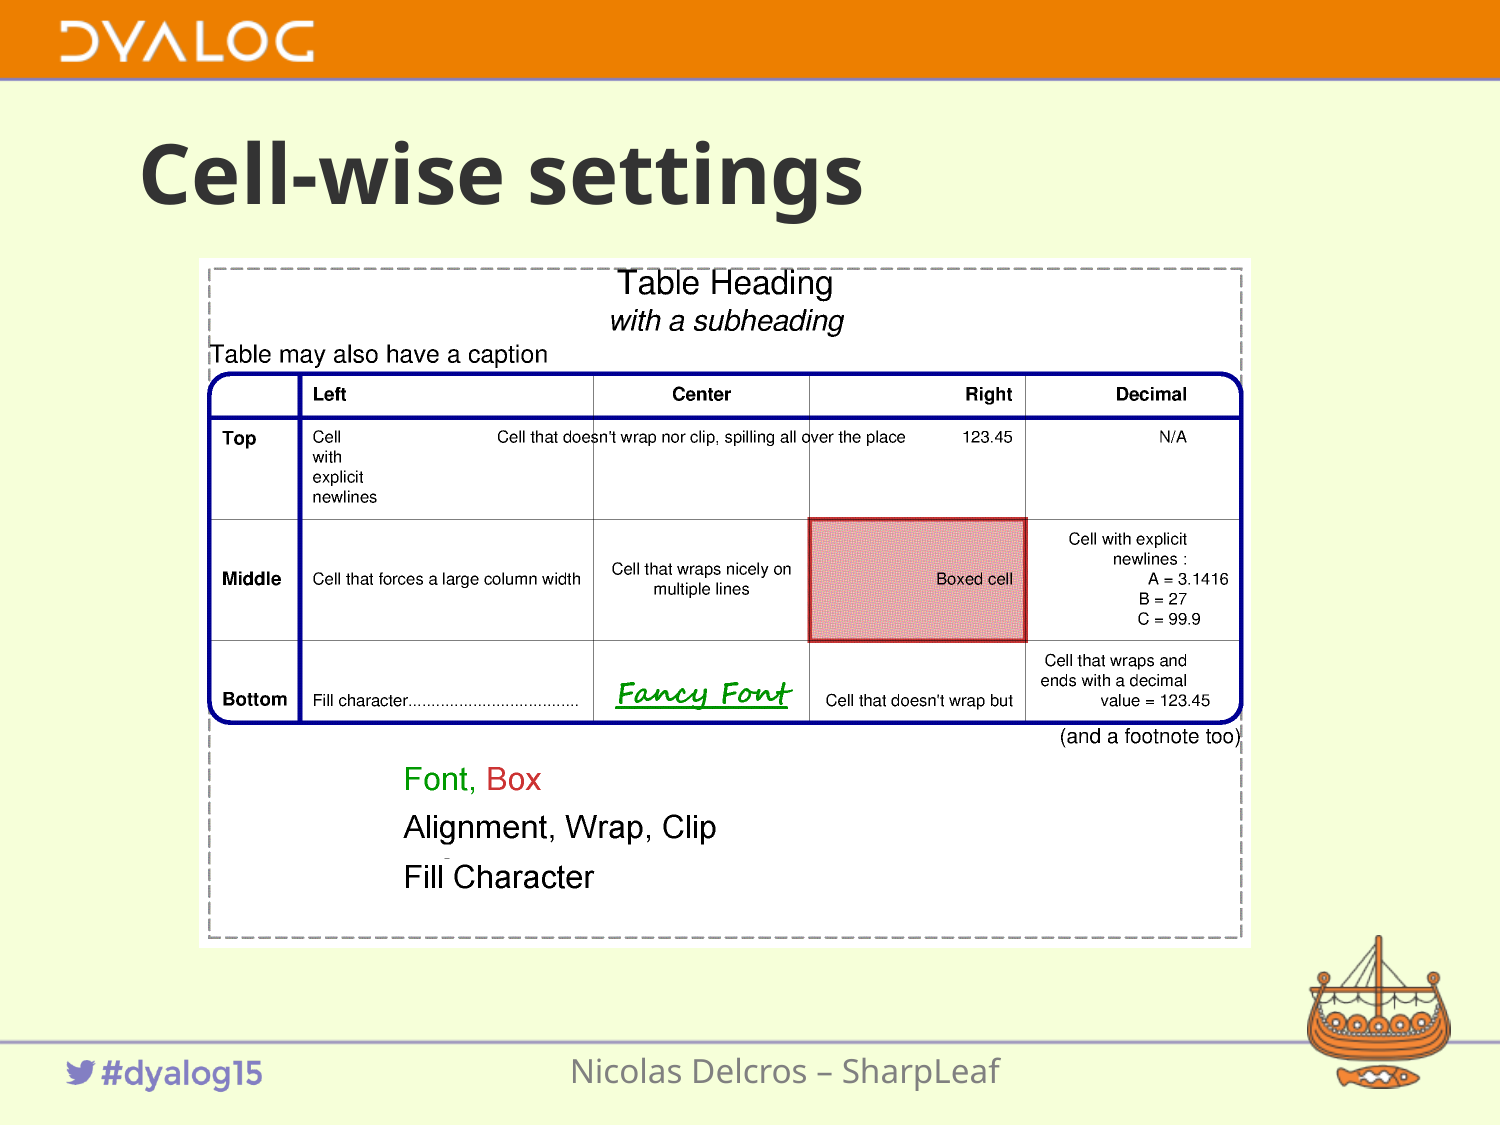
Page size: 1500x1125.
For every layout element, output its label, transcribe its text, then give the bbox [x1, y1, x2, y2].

picture [0, 0, 1500, 1125]
text_box Cell-wise settings [123, 113, 1376, 254]
